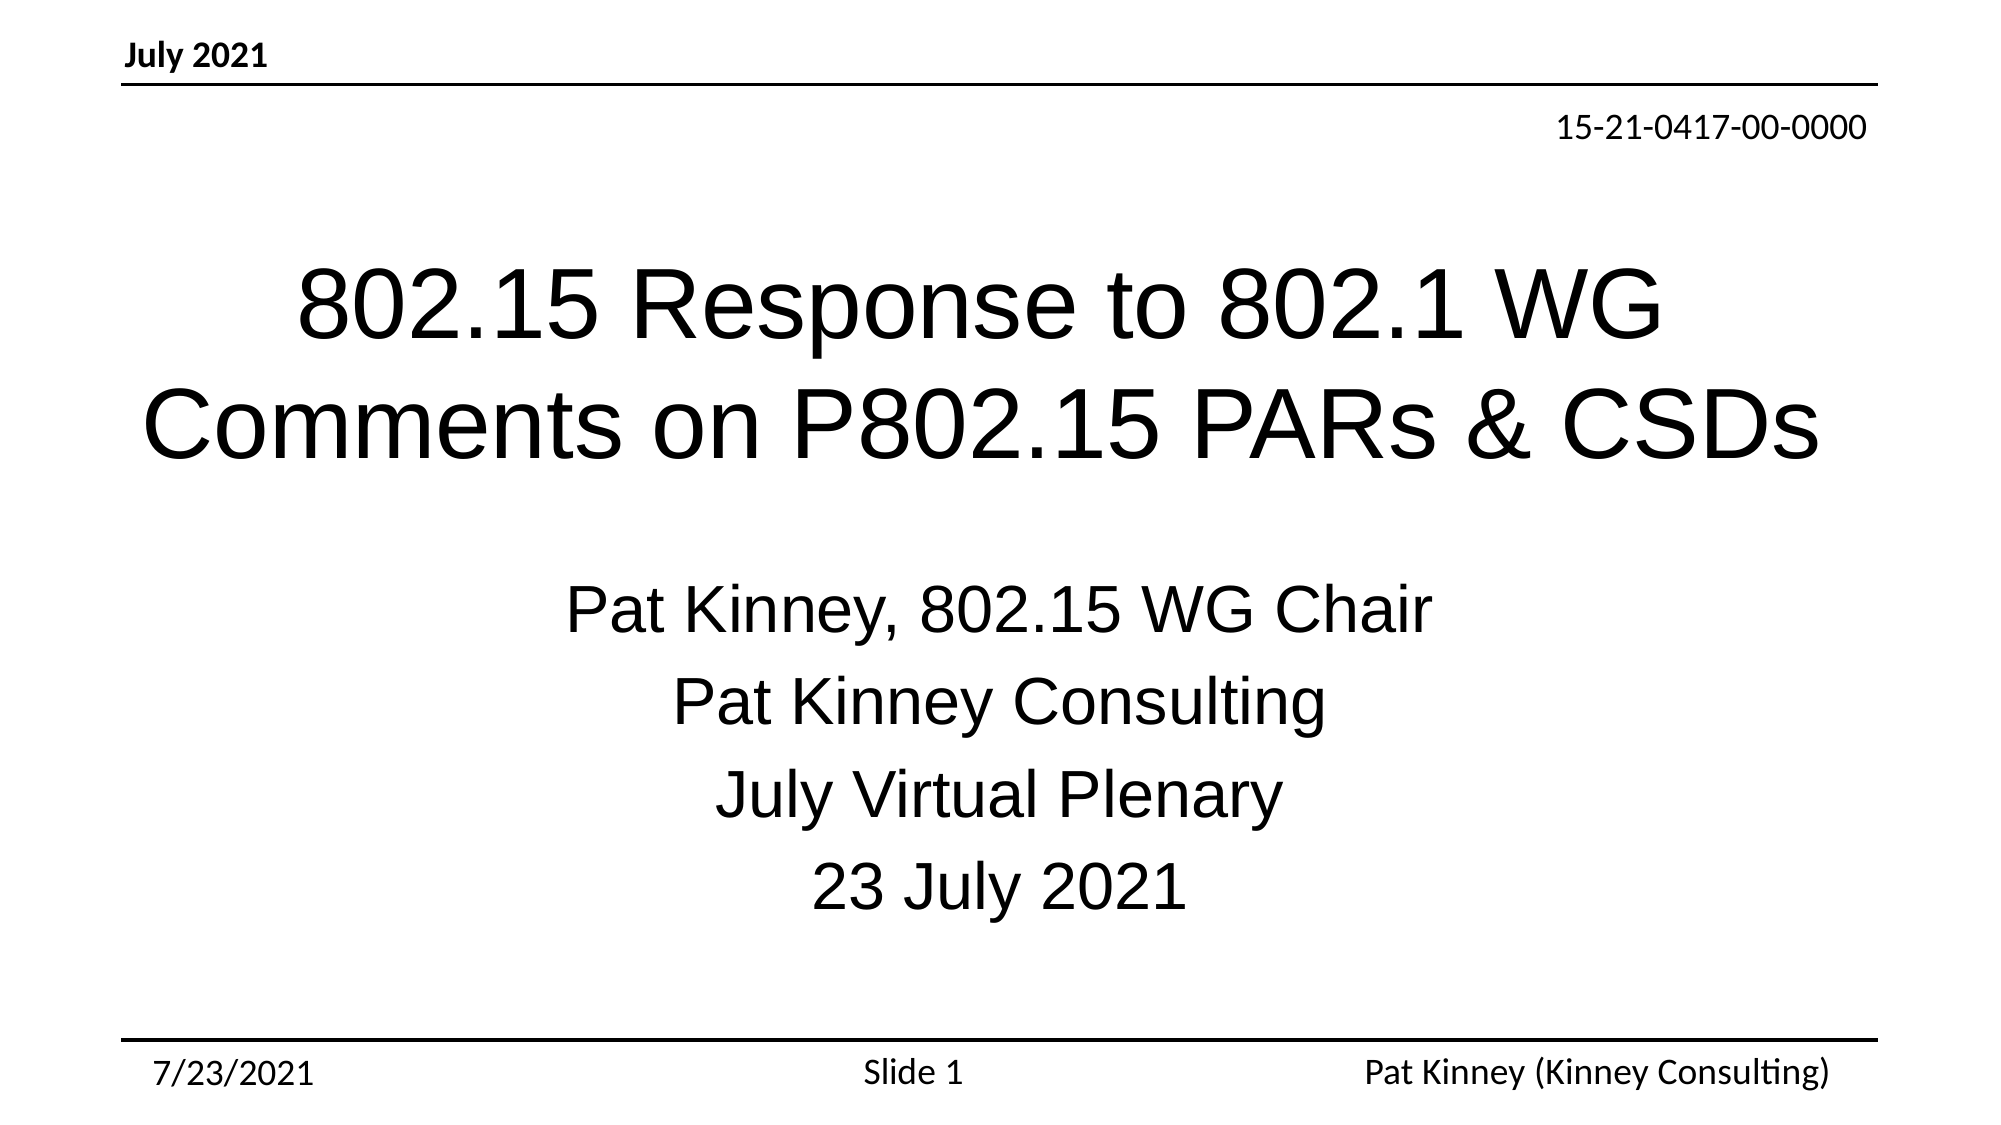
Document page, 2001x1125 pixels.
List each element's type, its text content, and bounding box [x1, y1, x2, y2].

slide_number Pat Kinney (Kinney Consulting) [1362, 1054, 1865, 1125]
slide_number Slide 1 [861, 1054, 993, 1125]
text_box 802.15 Response to 802.1 WG Comments on P802.15 PARs & CSDs [2, 237, 1962, 479]
text_box July 2021 [122, 28, 271, 76]
footer 7/23/2021 [150, 1055, 318, 1125]
text_box Pat Kinney, 802.15 WG Chair Pat Kinney Consulting July Virtual Plenary 23 July 2021 [299, 557, 1700, 944]
